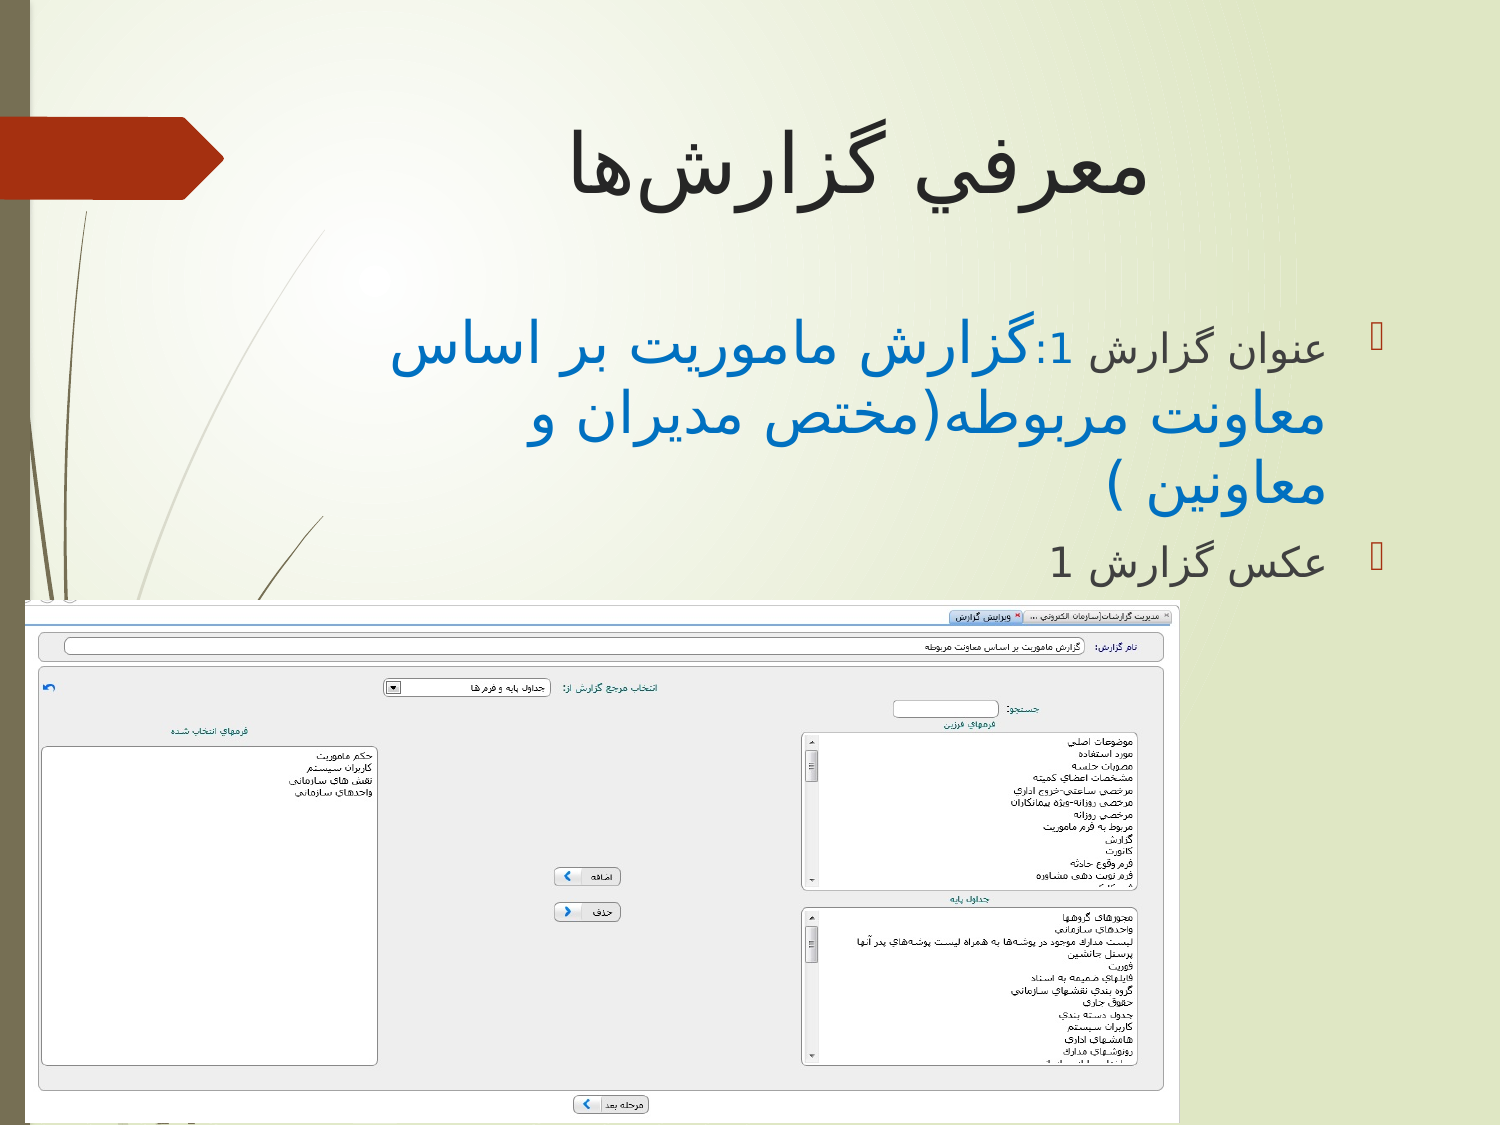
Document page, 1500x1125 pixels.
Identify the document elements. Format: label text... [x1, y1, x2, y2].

list عنوان گزارش 1:گزارش ماموریت بر اساس معاونت مربوطه(مختص مدیران و معاونین ) عكس گزارش 1 [319, 297, 1400, 970]
picture [25, 600, 1180, 1124]
title معرفي گزارش‌ها [319, 102, 1400, 297]
